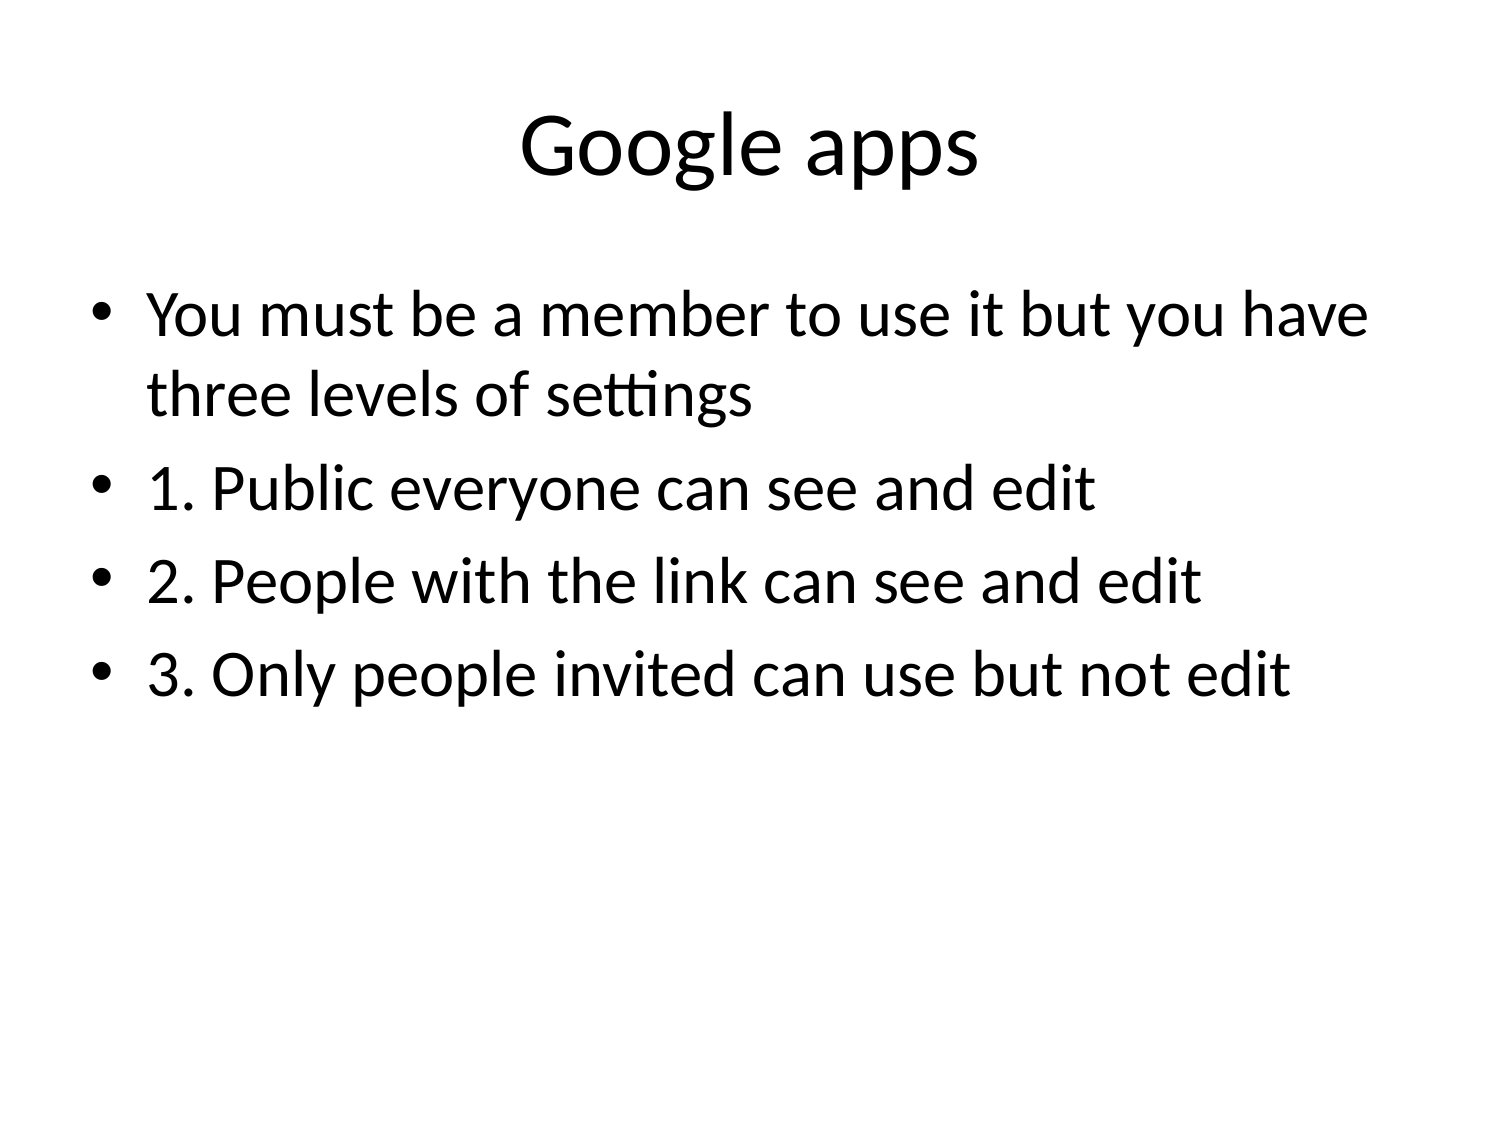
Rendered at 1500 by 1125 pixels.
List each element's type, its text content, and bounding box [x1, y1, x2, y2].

title Google apps [75, 45, 1425, 233]
list You must be a member to use it but you have three levels of settings 1. Public everyone can see and edit 2. People with the link can see and edit 3. Only people invited can use but not edit [75, 262, 1425, 1005]
